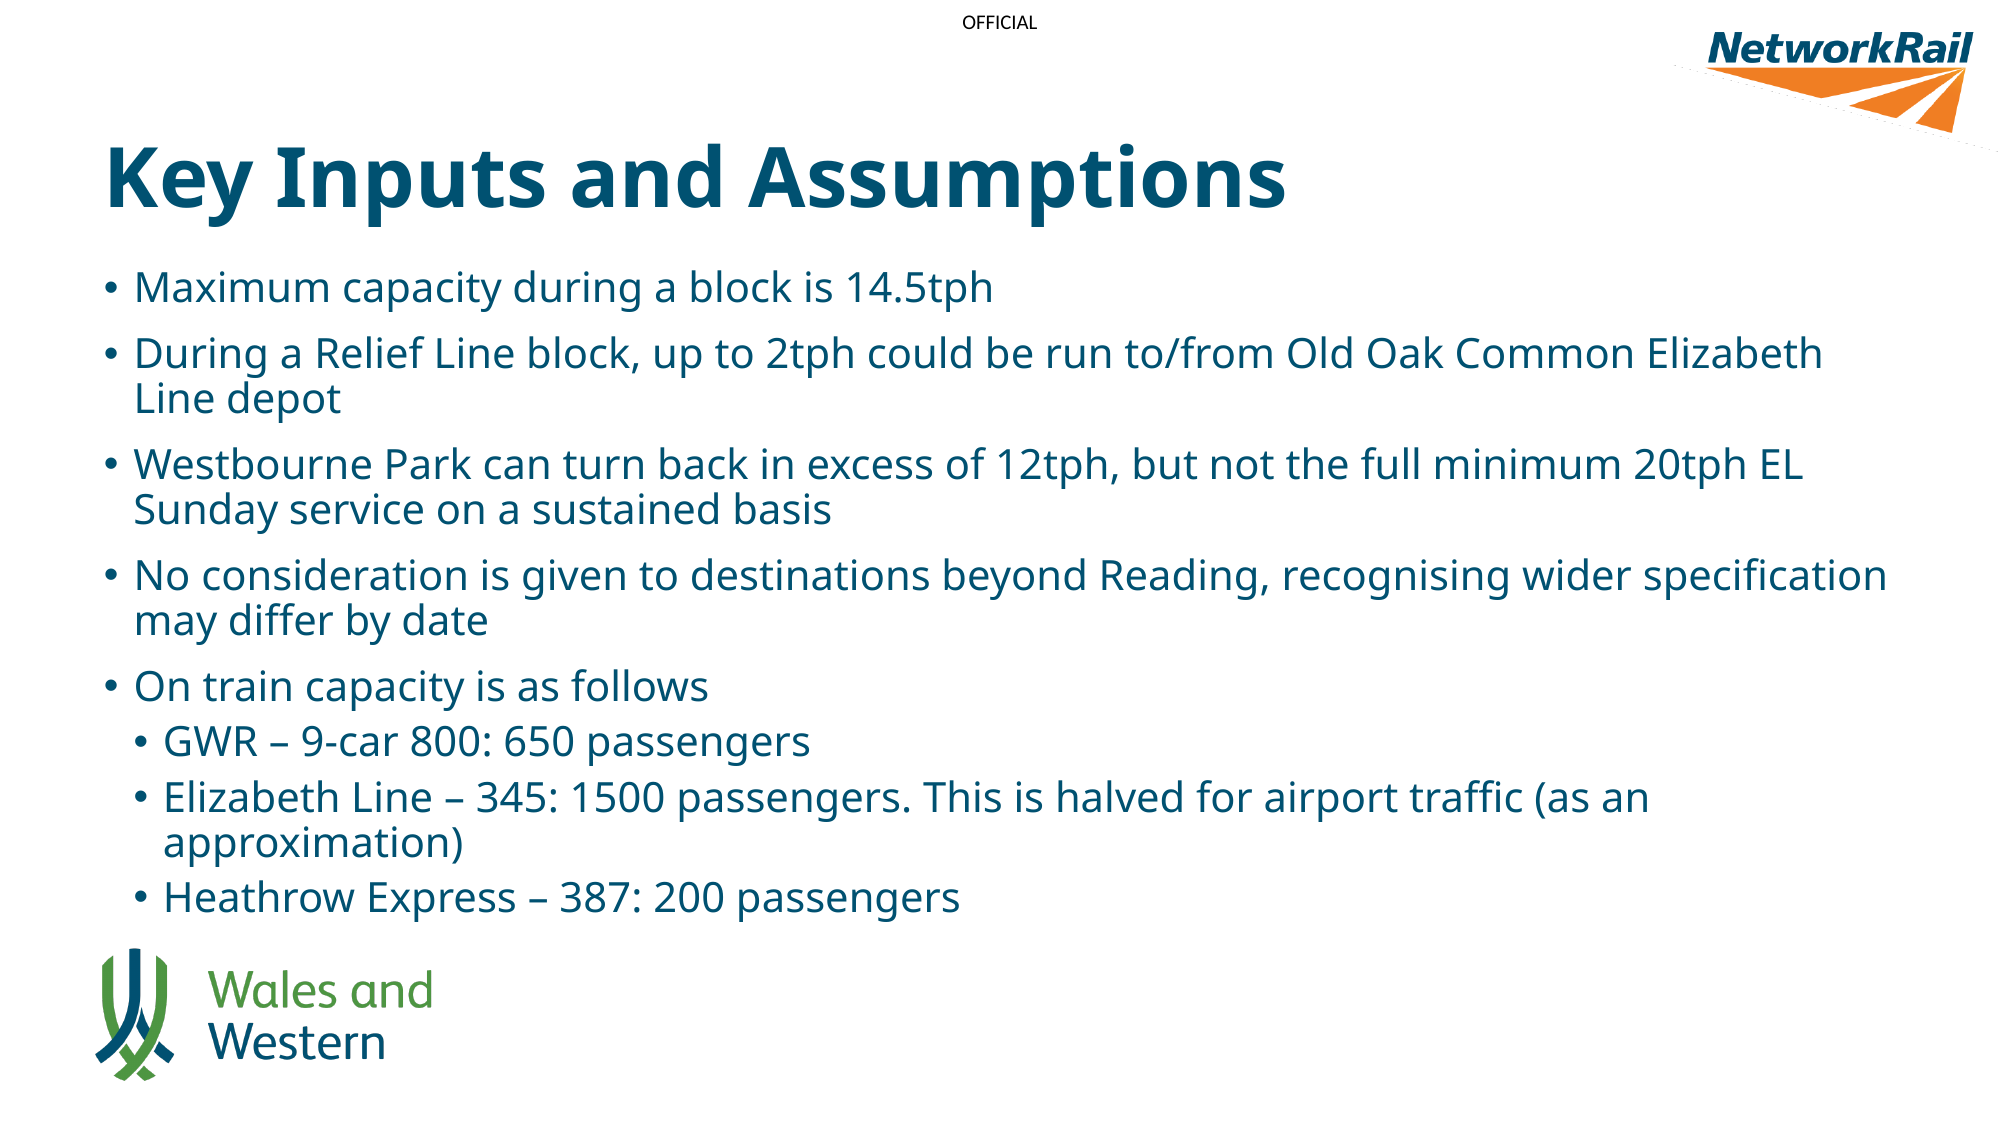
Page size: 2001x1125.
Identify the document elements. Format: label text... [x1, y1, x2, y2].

title Key Inputs and Assumptions [103, 135, 1504, 242]
picture [1672, 2, 1998, 152]
list Maximum capacity during a block is 14.5tph During a Relief Line block, up to 2tph could be run to/from Old Oak Common Elizabeth Line depot Westbourne Park can turn back in excess of 12tph, but not the full minimum 20tph EL Sunday service on a sustained basis No consideration is given to destinations beyond Reading, recognising wider specification may differ by date On train capacity is as follows GWR – 9-car 800: 650 passengers Elizabeth Line – 345: 1500 passengers. This is halved for airport traffic (as an approximation) Heathrow Express – 387: 200 passengers [103, 266, 1898, 901]
